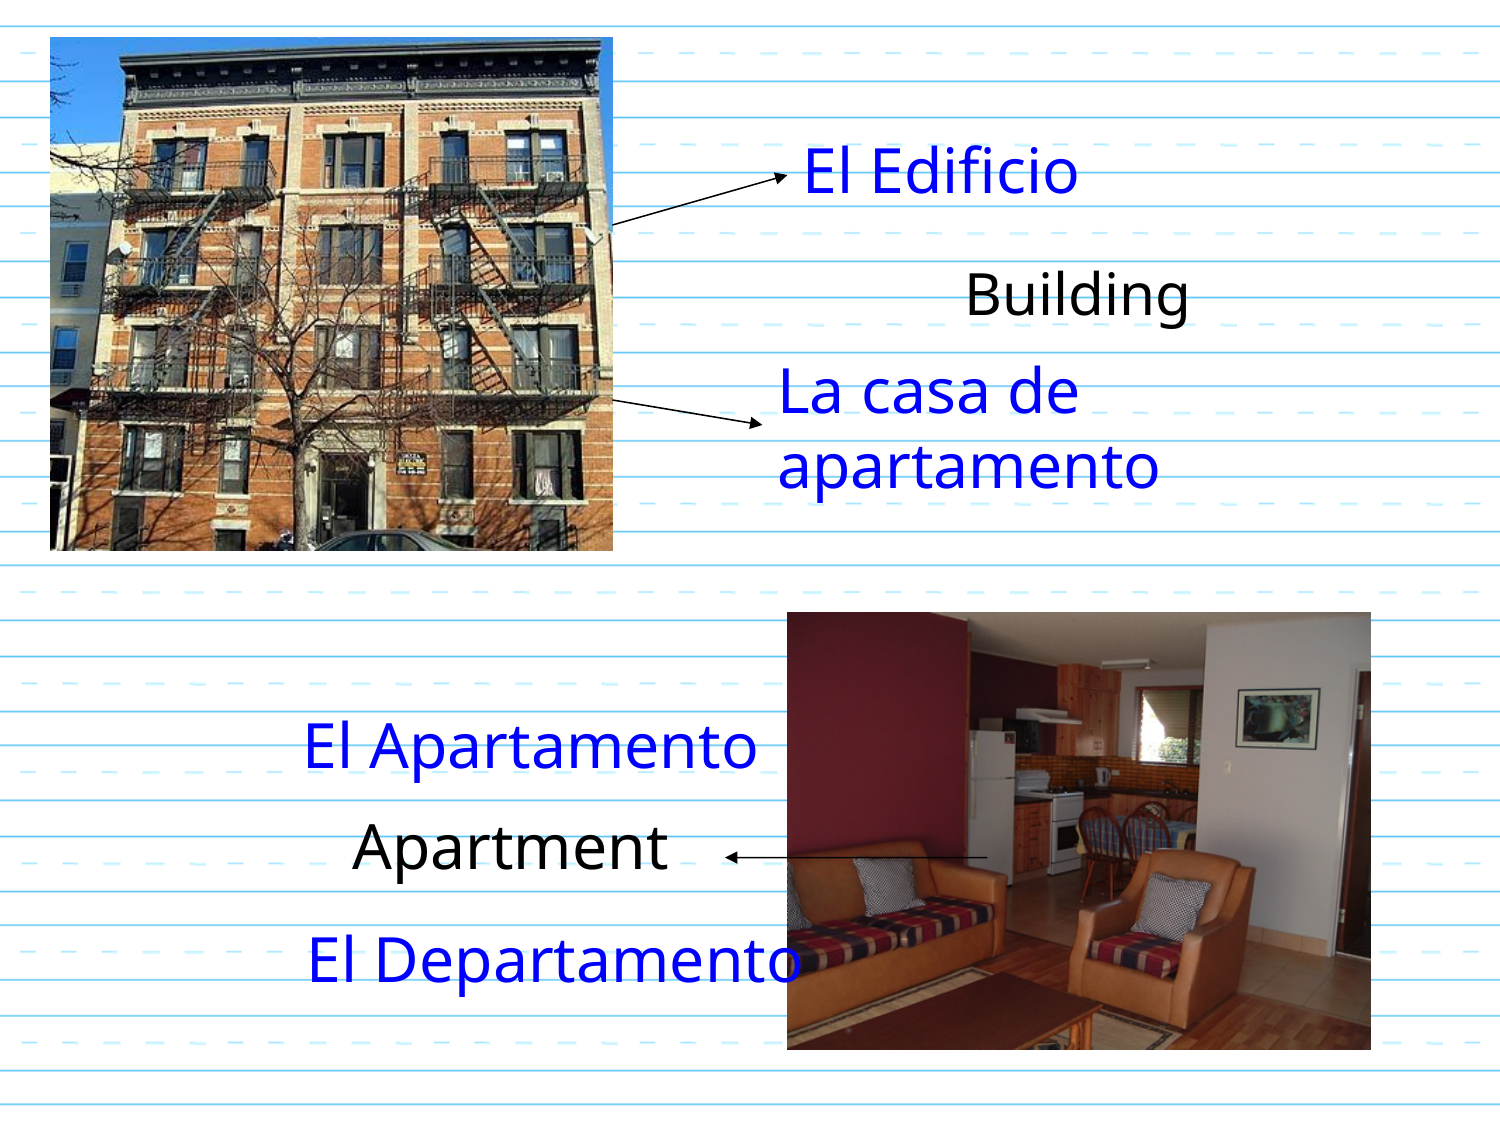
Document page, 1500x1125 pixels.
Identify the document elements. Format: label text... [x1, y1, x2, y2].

text_box Building [950, 249, 1363, 335]
title El Edificio [787, 137, 1283, 200]
text_box La casa de apartamento [762, 437, 1438, 509]
text_box [616, 172, 788, 225]
text_box [616, 400, 763, 430]
picture [0, 0, 1500, 1125]
text_box El Departamento [291, 912, 782, 1026]
text_box Apartment [337, 800, 782, 890]
list El Apartamento [287, 698, 782, 812]
